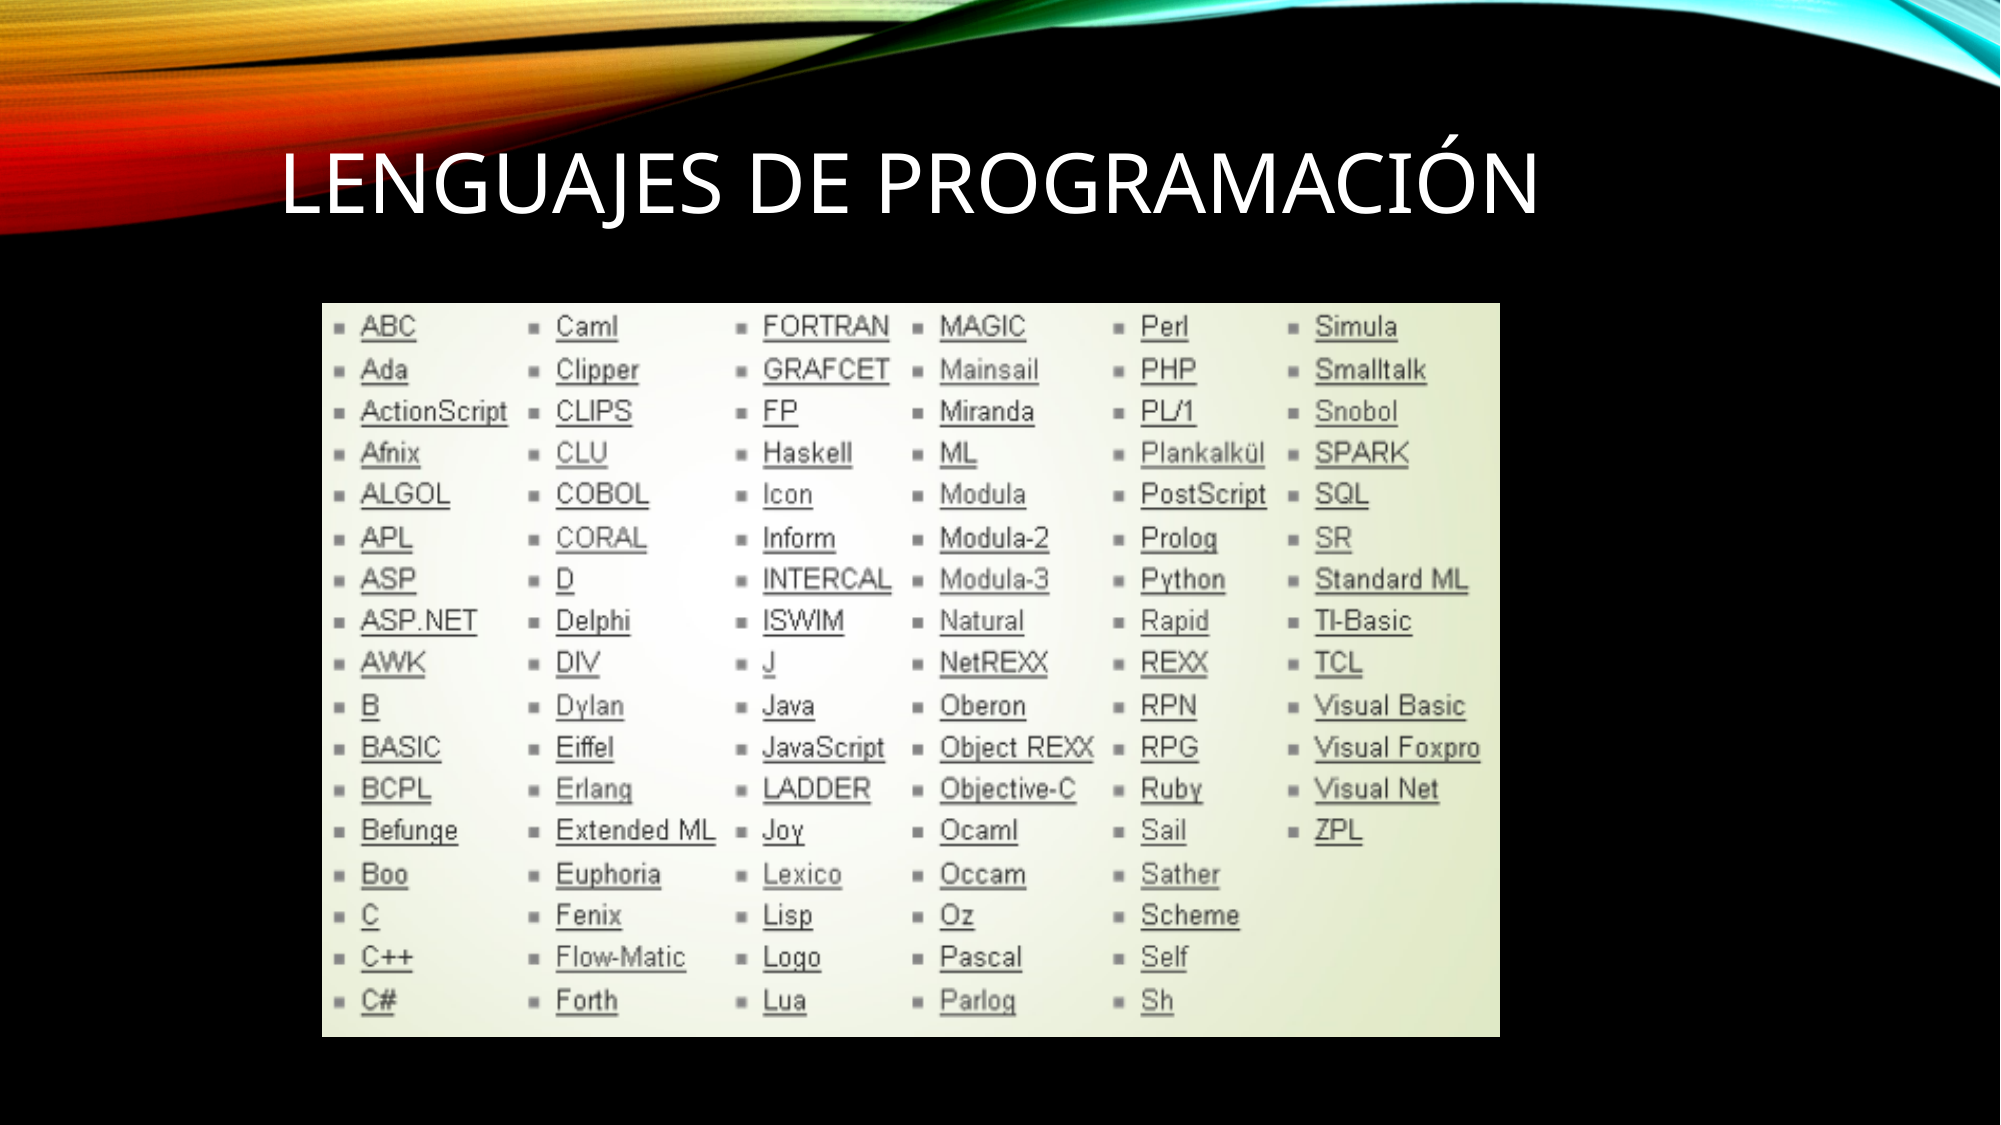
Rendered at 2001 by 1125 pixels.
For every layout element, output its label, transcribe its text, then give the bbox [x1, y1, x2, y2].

picture [0, 0, 2000, 237]
picture [322, 303, 1501, 1037]
title Lenguajes de programación [211, 95, 1612, 279]
